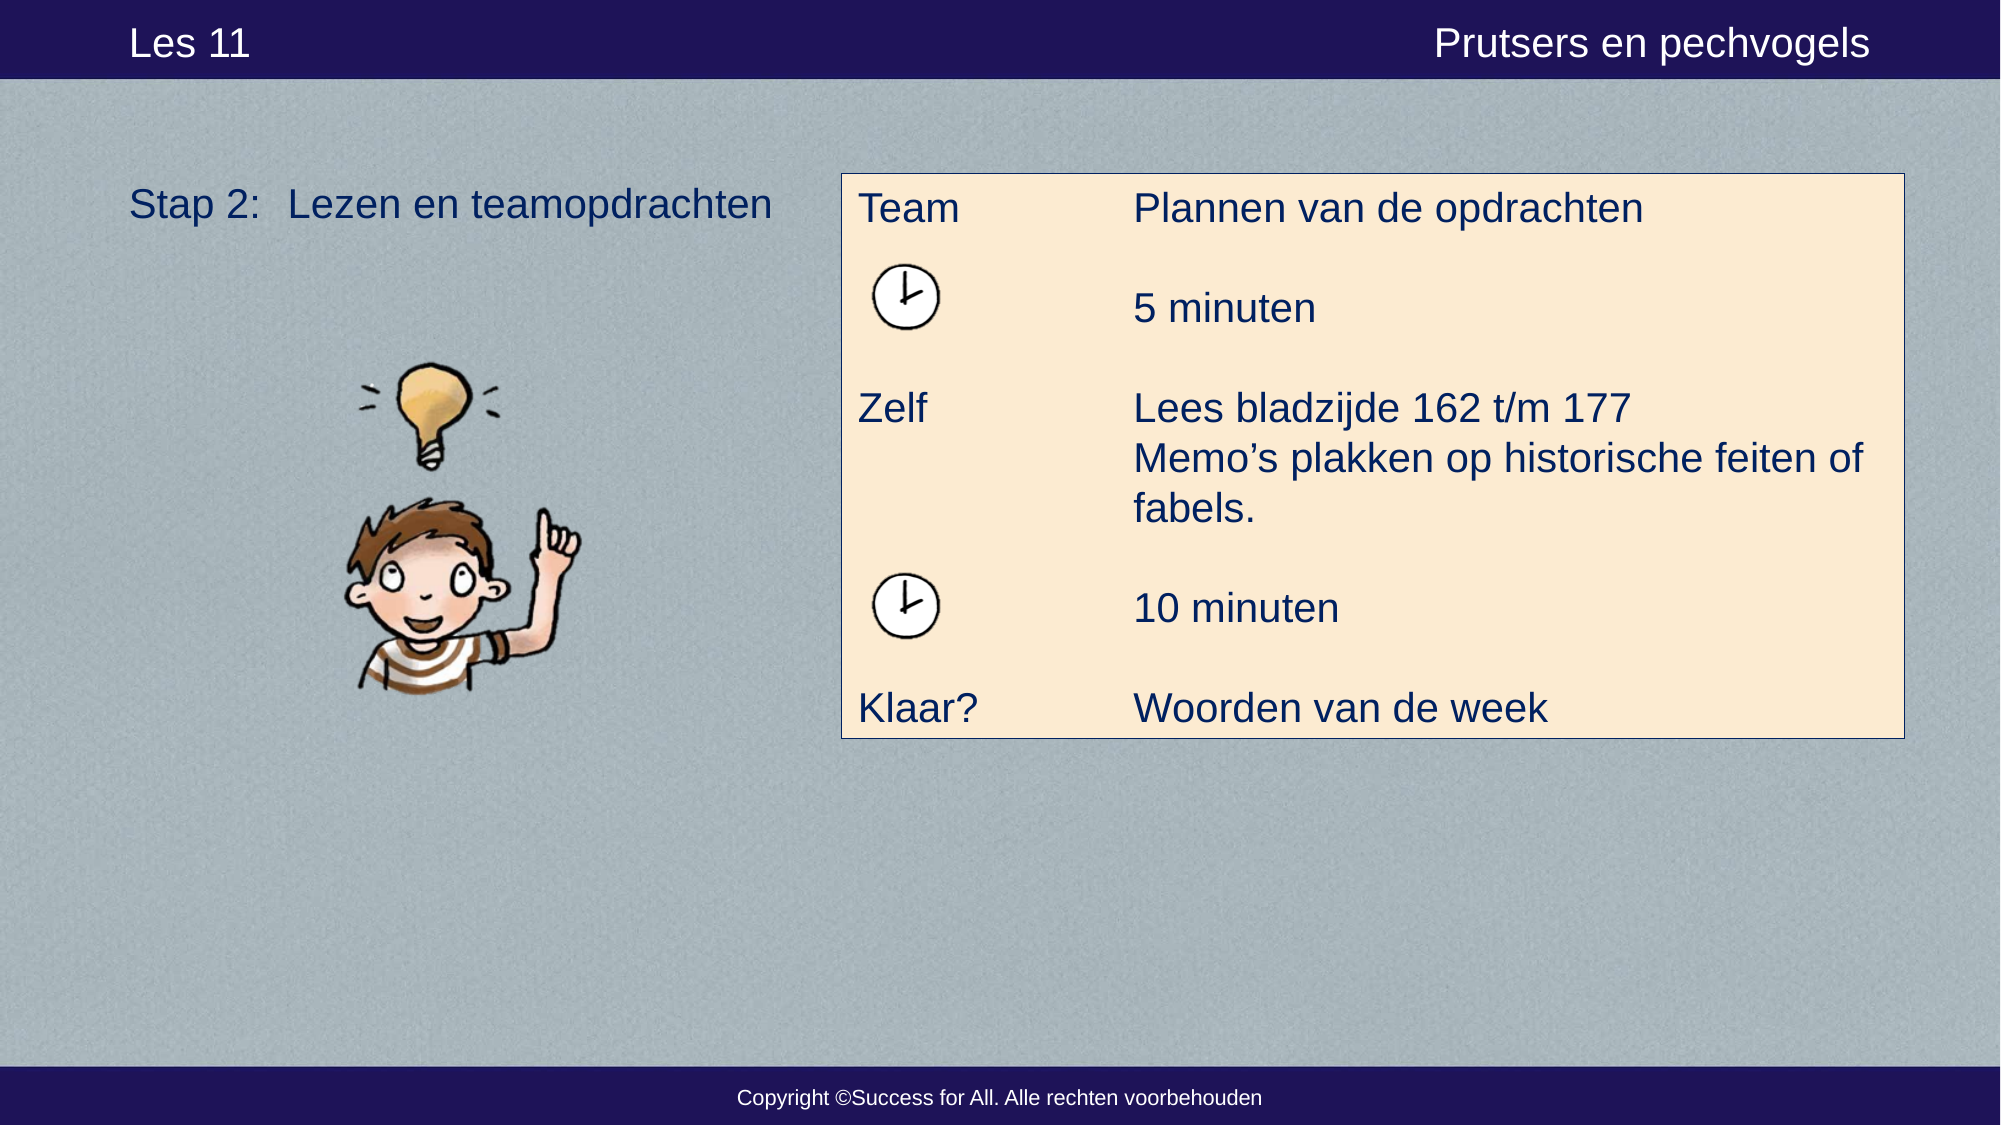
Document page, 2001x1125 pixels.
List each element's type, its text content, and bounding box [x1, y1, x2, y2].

picture [0, 0, 2001, 1125]
text_box Les 11 [114, 8, 354, 73]
text_box Stap 2: Lezen en teamopdrachten [114, 169, 907, 285]
text_box Team Plannen van de opdrachten 5 minuten Zelf Lees bladzijde 162 t/m 177 Memo’s plakken op historische feiten of fabels. 10 minuten Klaar? Woorden van de week [841, 173, 1905, 739]
text_box Prutsers en pechvogels [999, 8, 1886, 73]
text_box Copyright ©Success for All. Alle rechten voorbehouden [0, 1076, 2000, 1125]
